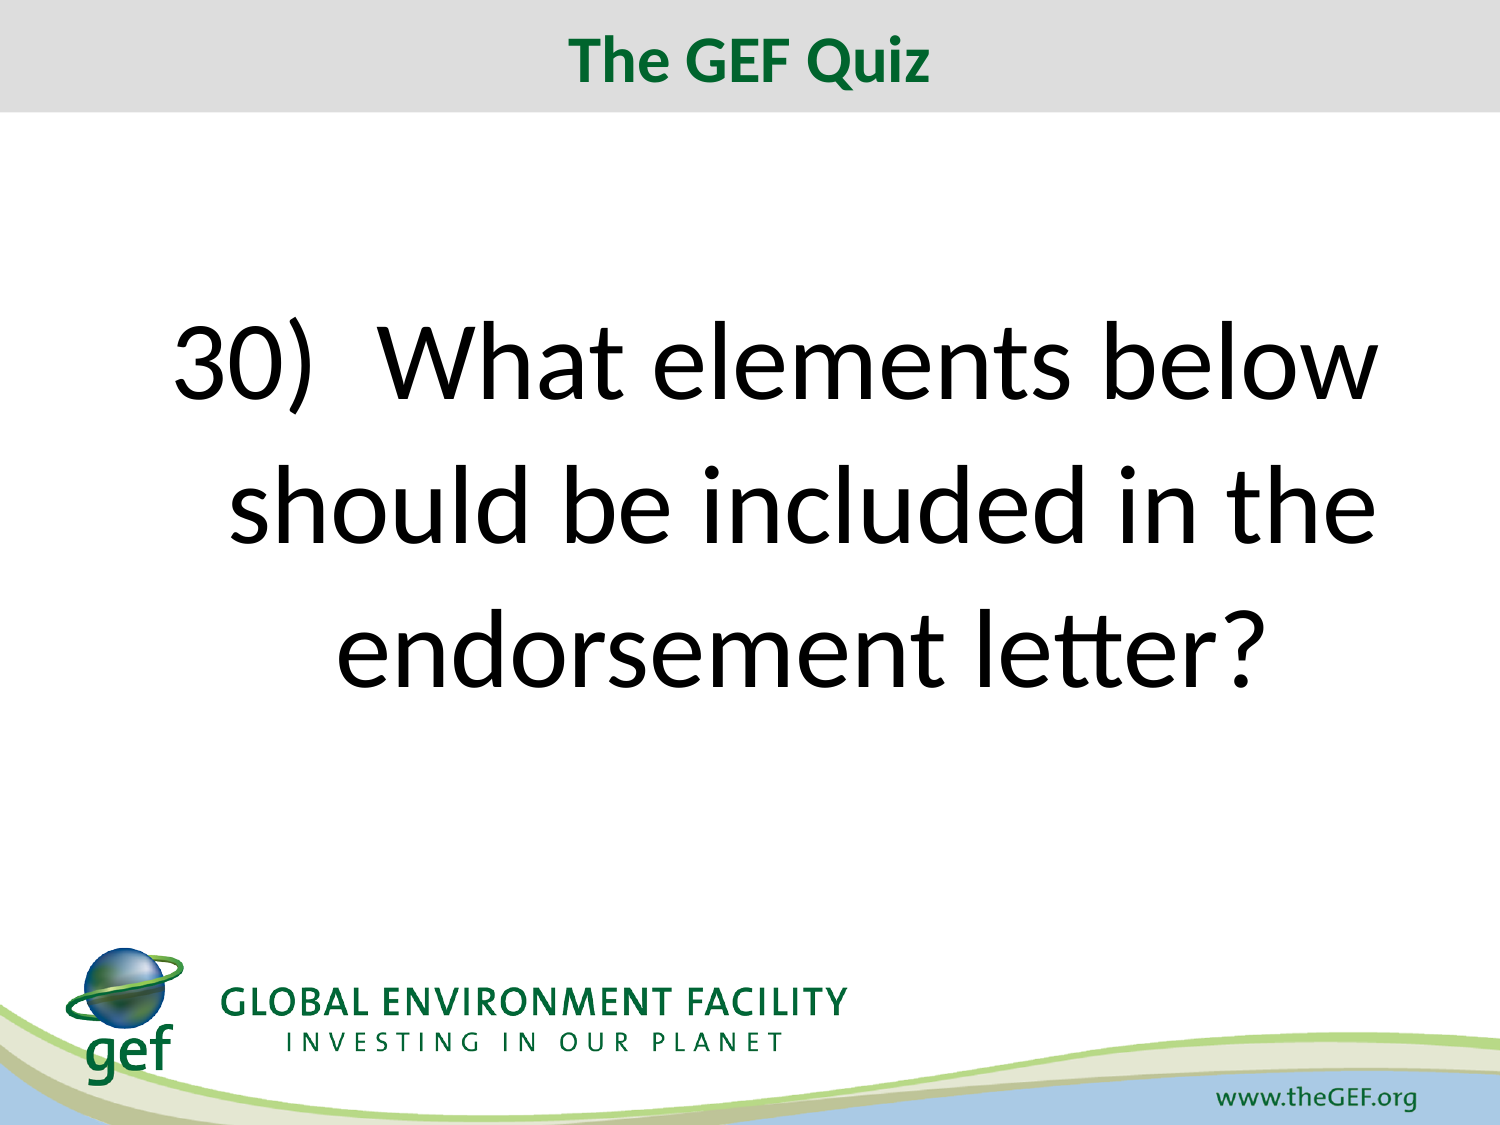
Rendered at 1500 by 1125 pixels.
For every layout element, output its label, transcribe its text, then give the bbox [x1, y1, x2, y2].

text_box The GEF Quiz [0, 0, 1500, 113]
picture [0, 920, 1500, 1125]
title 30) What elements below should be included in the endorsement letter? [100, 148, 1451, 929]
